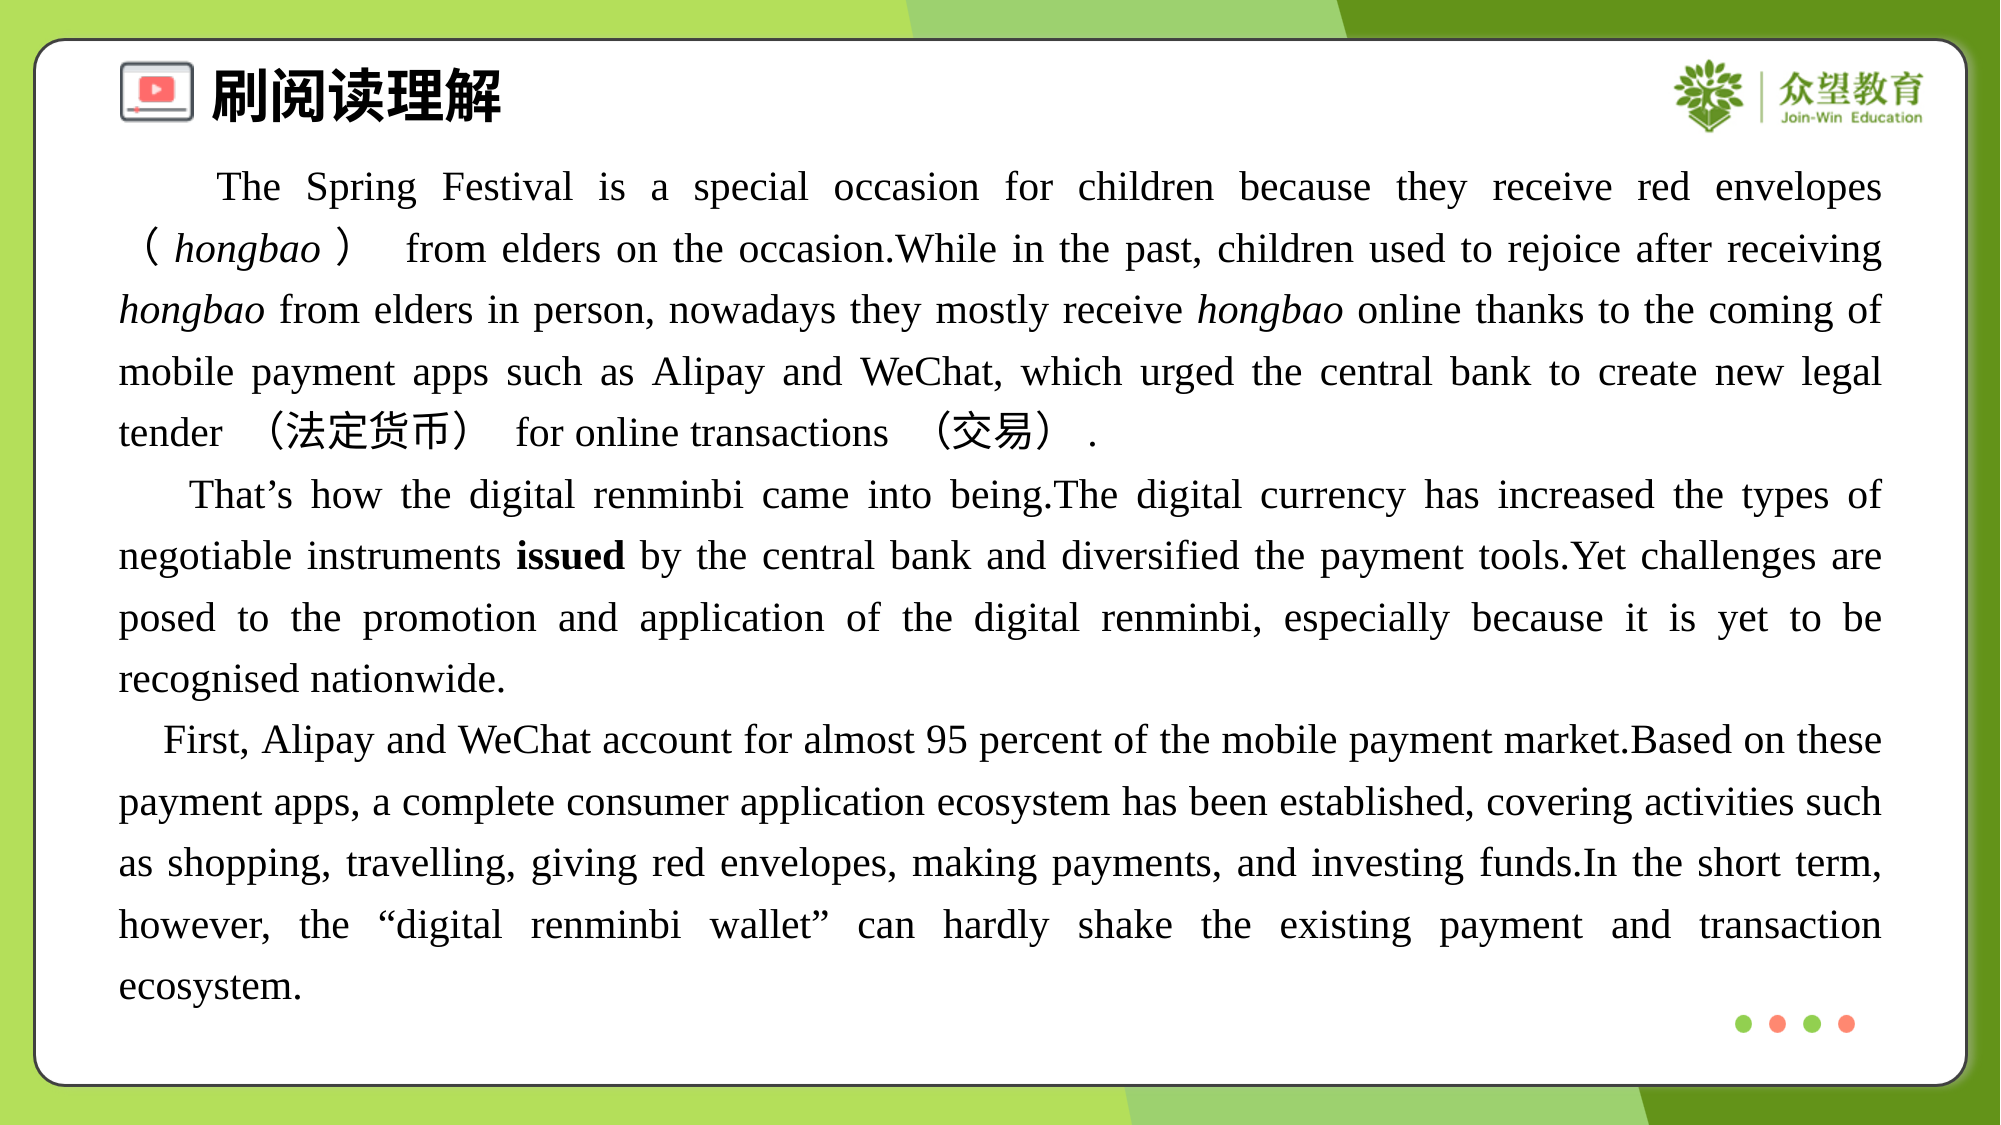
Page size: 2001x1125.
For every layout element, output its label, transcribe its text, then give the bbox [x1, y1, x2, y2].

picture [0, 0, 2000, 1125]
text_box The Spring Festival is a special occasion for children because they receive red envelopes （hongbao） from elders on the occasion.While in the past, children used to rejoice after receiving hongbao from elders in person, nowadays they mostly receive hongbao online thanks to the coming of mobile payment apps such as Alipay and WeChat, which urged the central bank to create new legal tender （法定货币） for online transactions （交易）. That’s how the digital renminbi came into being.The digital currency has increased the types of negotiable instruments issued by the central bank and diversified the payment tools.Yet challenges are posed to the promotion and application of the digital renminbi, especially because it is yet to be recognised nationwide. First, Alipay and WeChat account for almost 95 percent of the mobile payment market.Based on these payment apps, a complete consumer application ecosystem has been established, covering activities such as shopping, travelling, giving red envelopes, making payments, and investing funds.In the short term, however, the “digital renminbi wallet” can hardly shake the existing payment and transaction ecosystem.#3 [118, 147, 1883, 1003]
